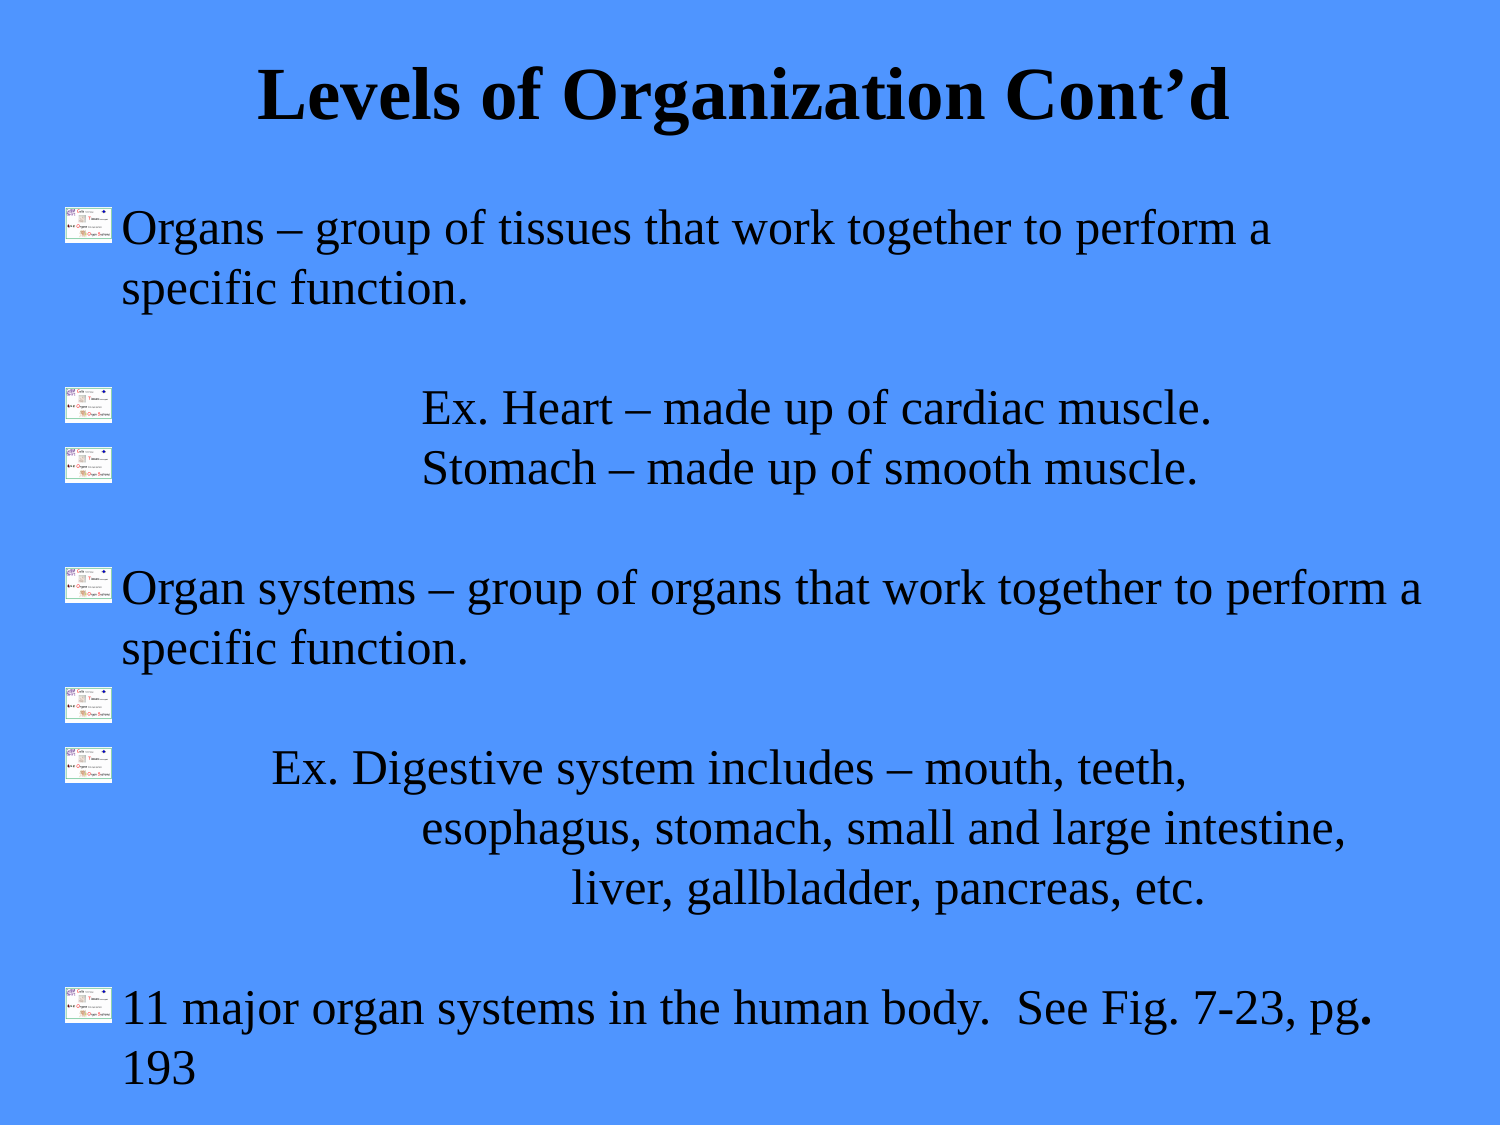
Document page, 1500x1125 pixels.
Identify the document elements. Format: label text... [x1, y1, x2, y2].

picture [65, 387, 112, 423]
picture [65, 567, 112, 603]
text_box Levels of Organization Cont’d Organs – group of tissues that work together to perform a specific function. Ex. Heart – made up of cardiac muscle. Stomach – made up of smooth muscle. Organ systems – group of organs that work together to perform a specific function. Ex. Digestive system includes – mouth, teeth, esophagus, stomach, small and large intestine, liver, gallbladder, pancreas, etc. 11 major organ systems in the human body. See Fig. 7-23, pg. 193 [50, 37, 1438, 1103]
picture [65, 447, 112, 483]
picture [65, 207, 112, 243]
picture [65, 687, 112, 723]
picture [65, 747, 112, 783]
picture [65, 987, 112, 1023]
